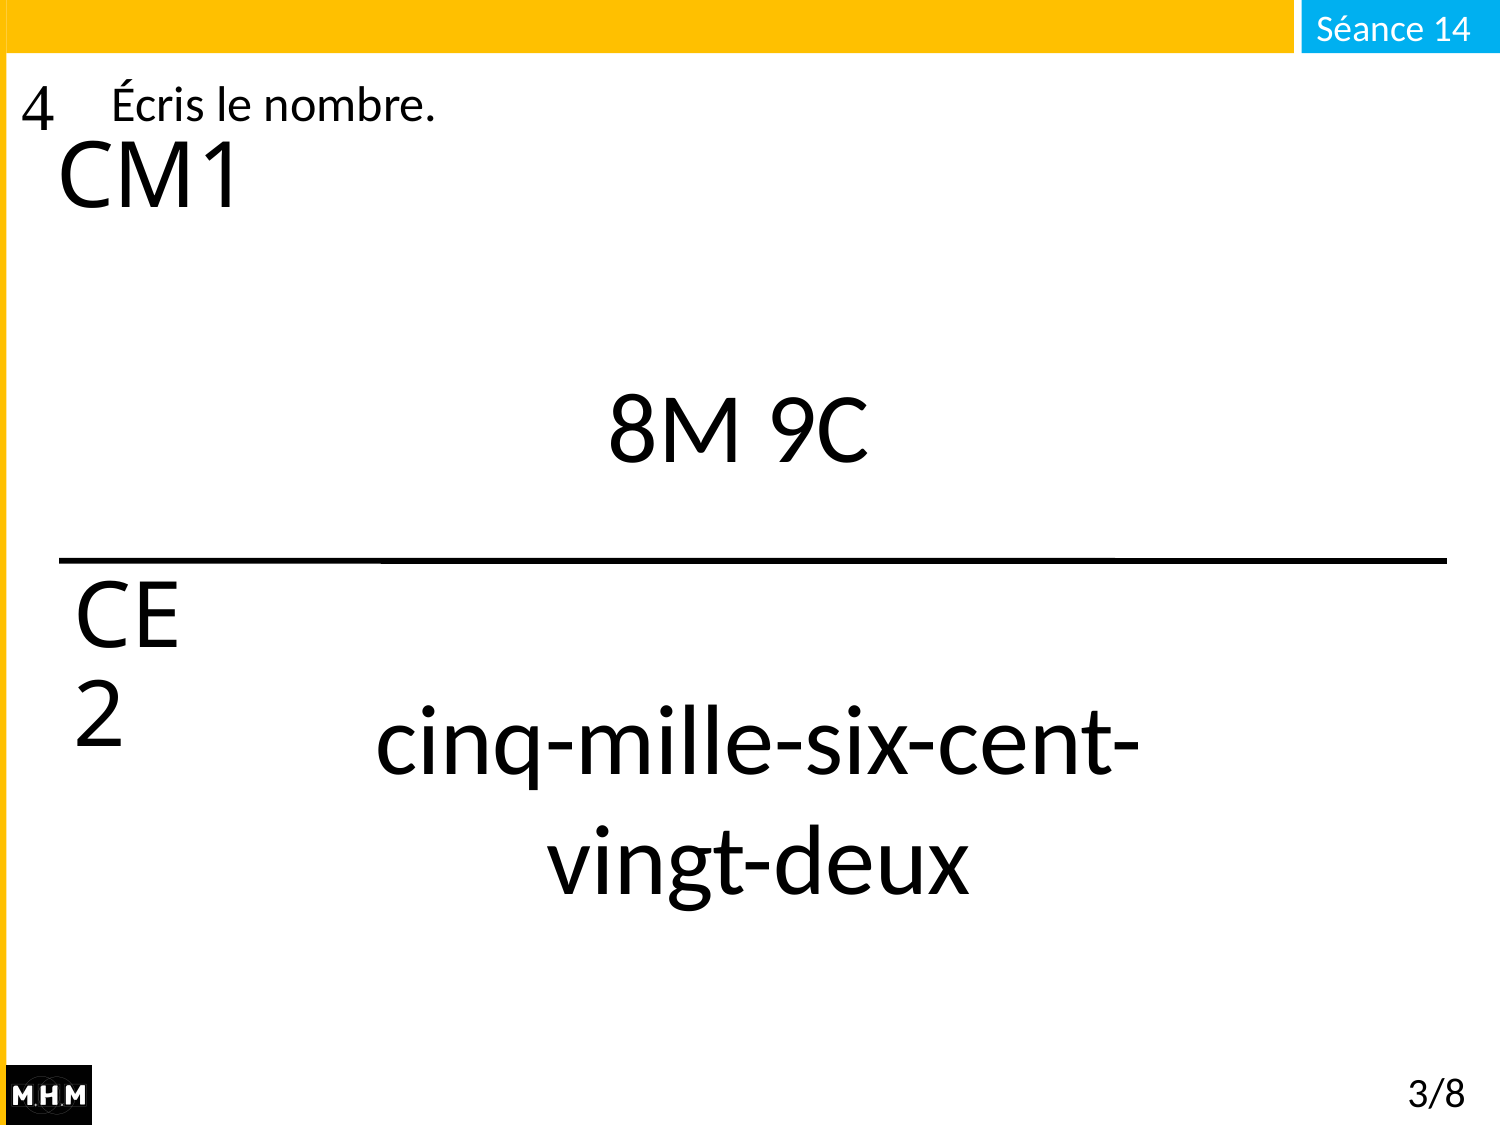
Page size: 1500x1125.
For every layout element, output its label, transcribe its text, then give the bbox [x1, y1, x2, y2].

picture [6, 1065, 92, 1125]
text_box CE2 [59, 561, 237, 676]
title Écris le nombre. [96, 60, 473, 150]
text_box cinq-mille-six-cent- vingt-deux [144, 667, 1374, 923]
list 3/8 [1373, 1064, 1500, 1125]
text_box 8M 9C [374, 354, 1104, 490]
text_box CM1 [41, 121, 266, 237]
